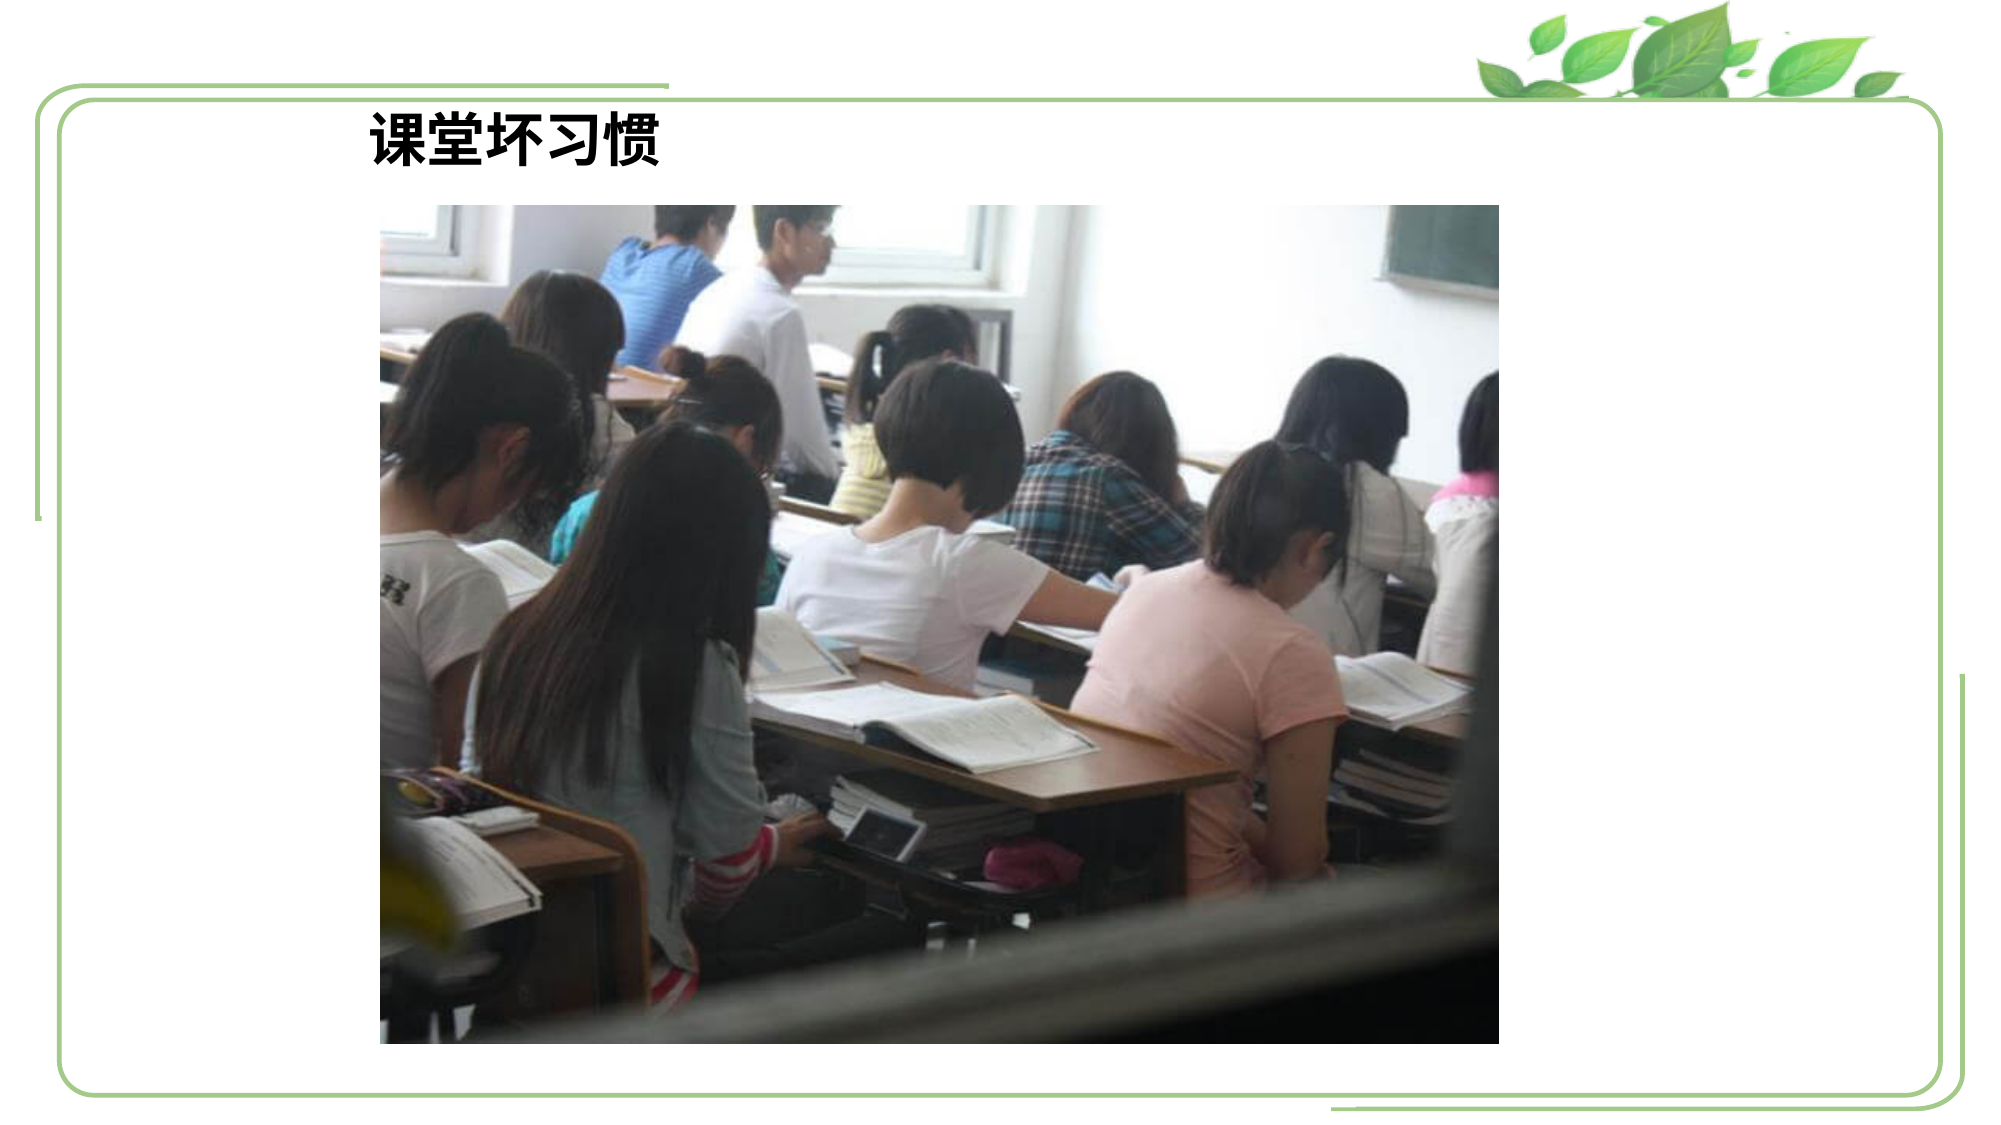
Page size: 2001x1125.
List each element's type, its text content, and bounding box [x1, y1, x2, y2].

title 课堂坏习惯 [353, 103, 1647, 183]
picture [380, 205, 1499, 1044]
